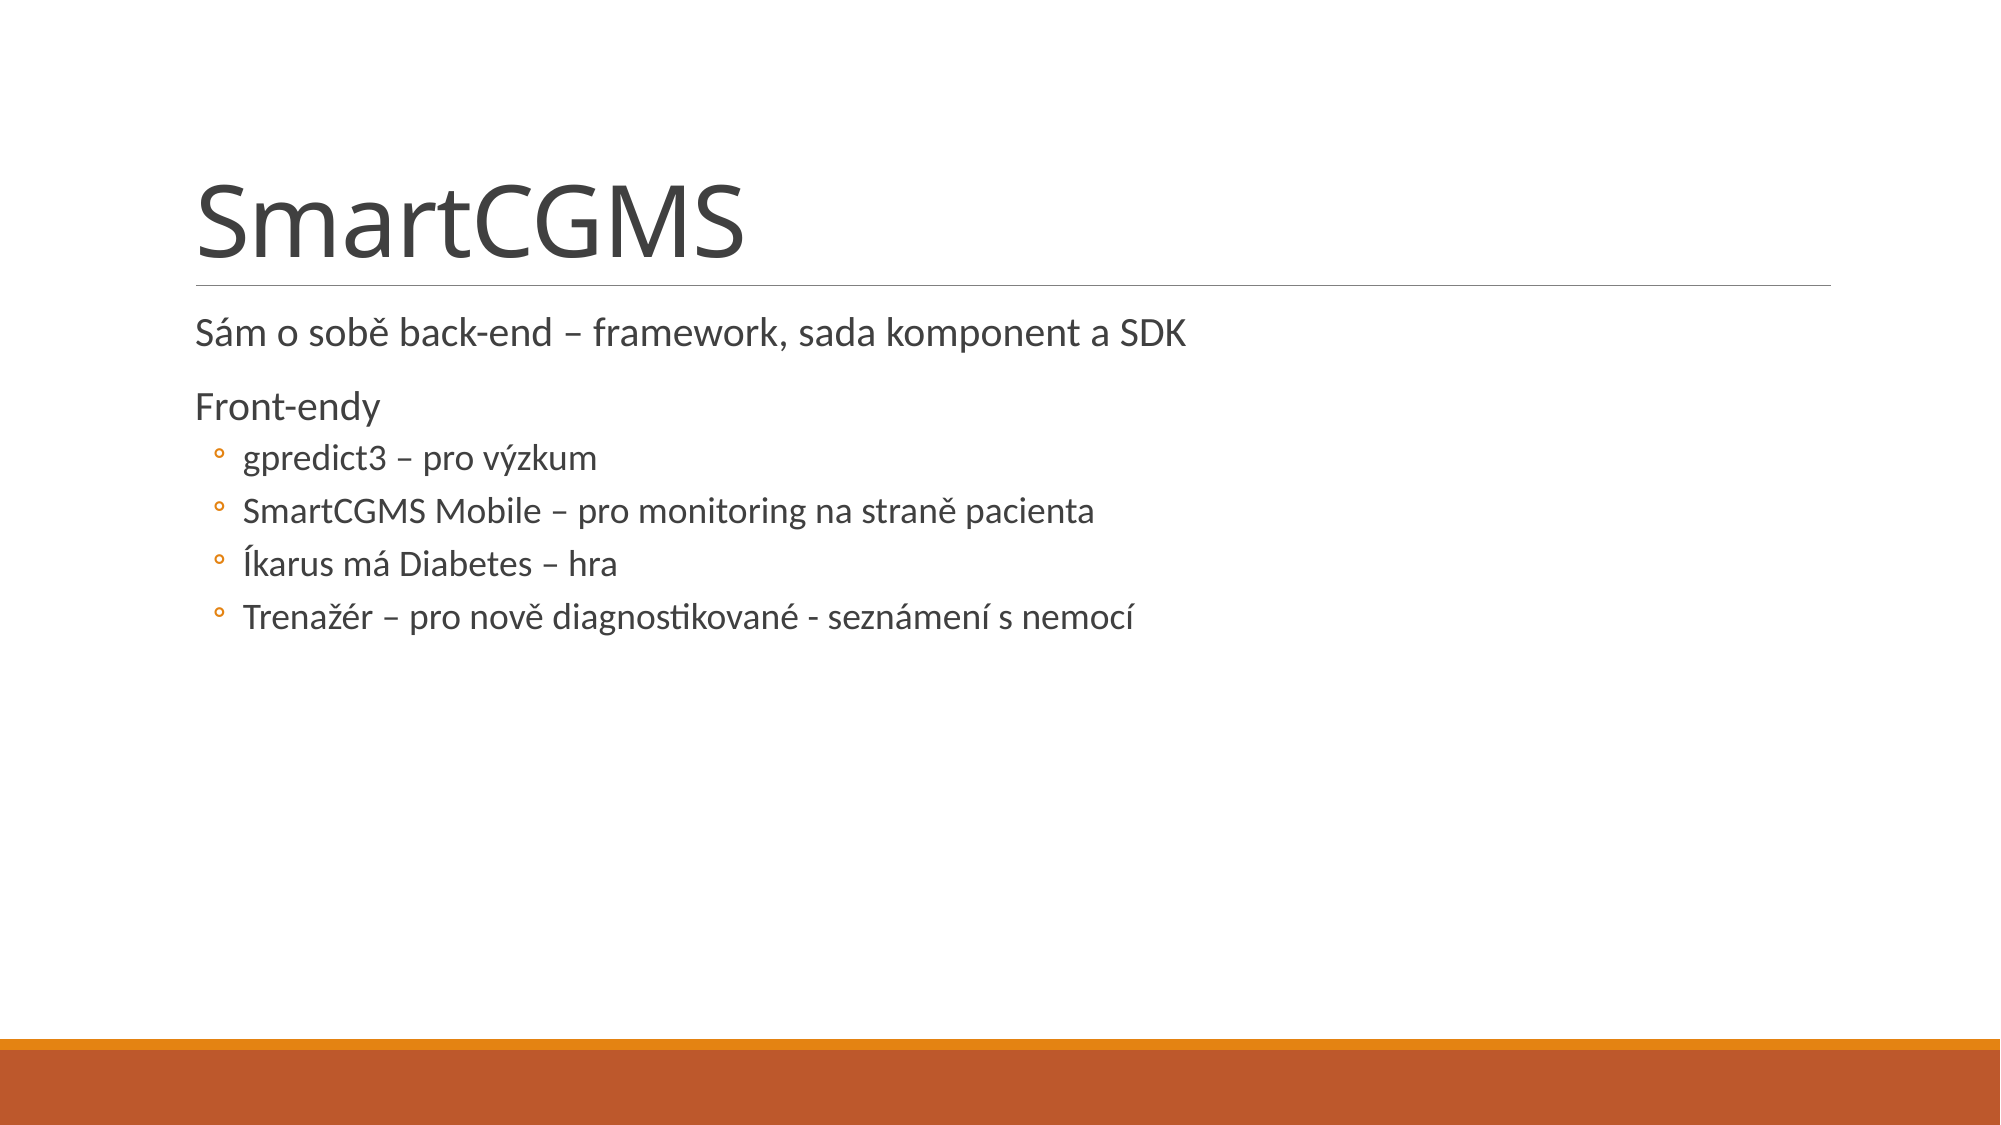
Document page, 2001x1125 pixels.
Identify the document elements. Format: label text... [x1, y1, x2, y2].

title SmartCGMS [180, 47, 1830, 285]
list Sám o sobě back-end – framework, sada komponent a SDK Front-endy gpredict3 – pro výzkum SmartCGMS Mobile – pro monitoring na straně pacienta Íkarus má Diabetes – hra Trenažér – pro nově diagnostikované - seznámení s nemocí [180, 302, 1830, 963]
